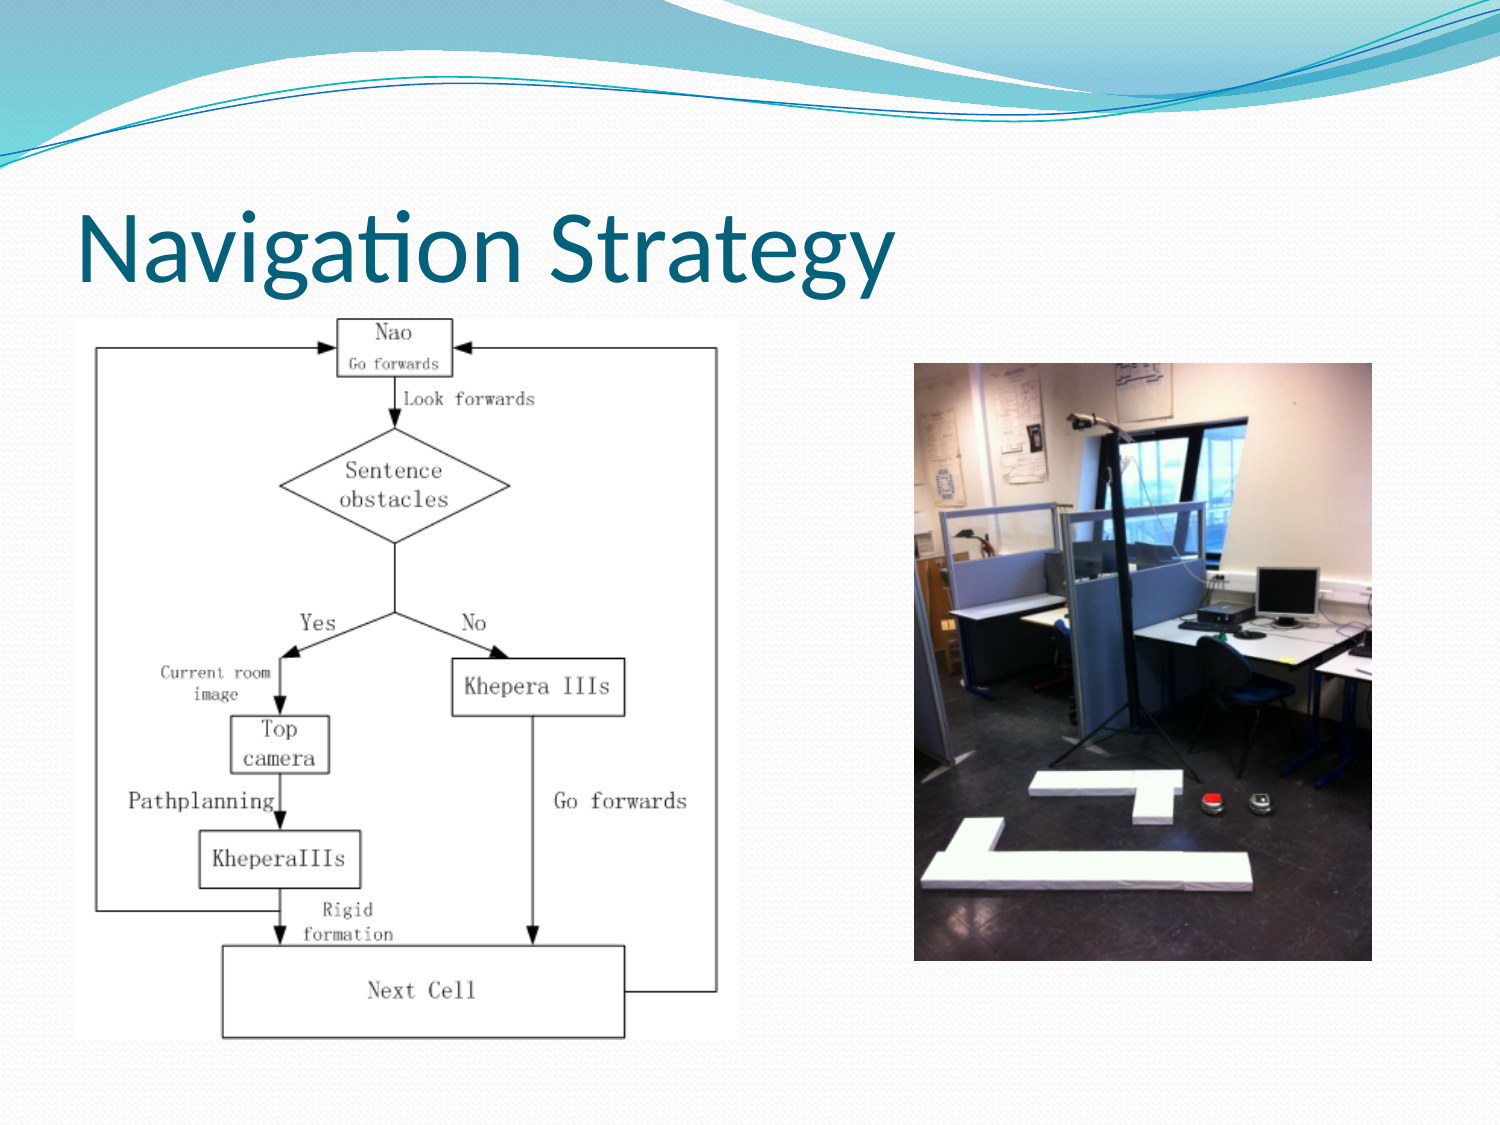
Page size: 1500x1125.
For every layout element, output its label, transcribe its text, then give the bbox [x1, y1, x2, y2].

title Navigation Strategy [75, 115, 1425, 303]
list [913, 362, 1372, 962]
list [74, 317, 738, 1040]
